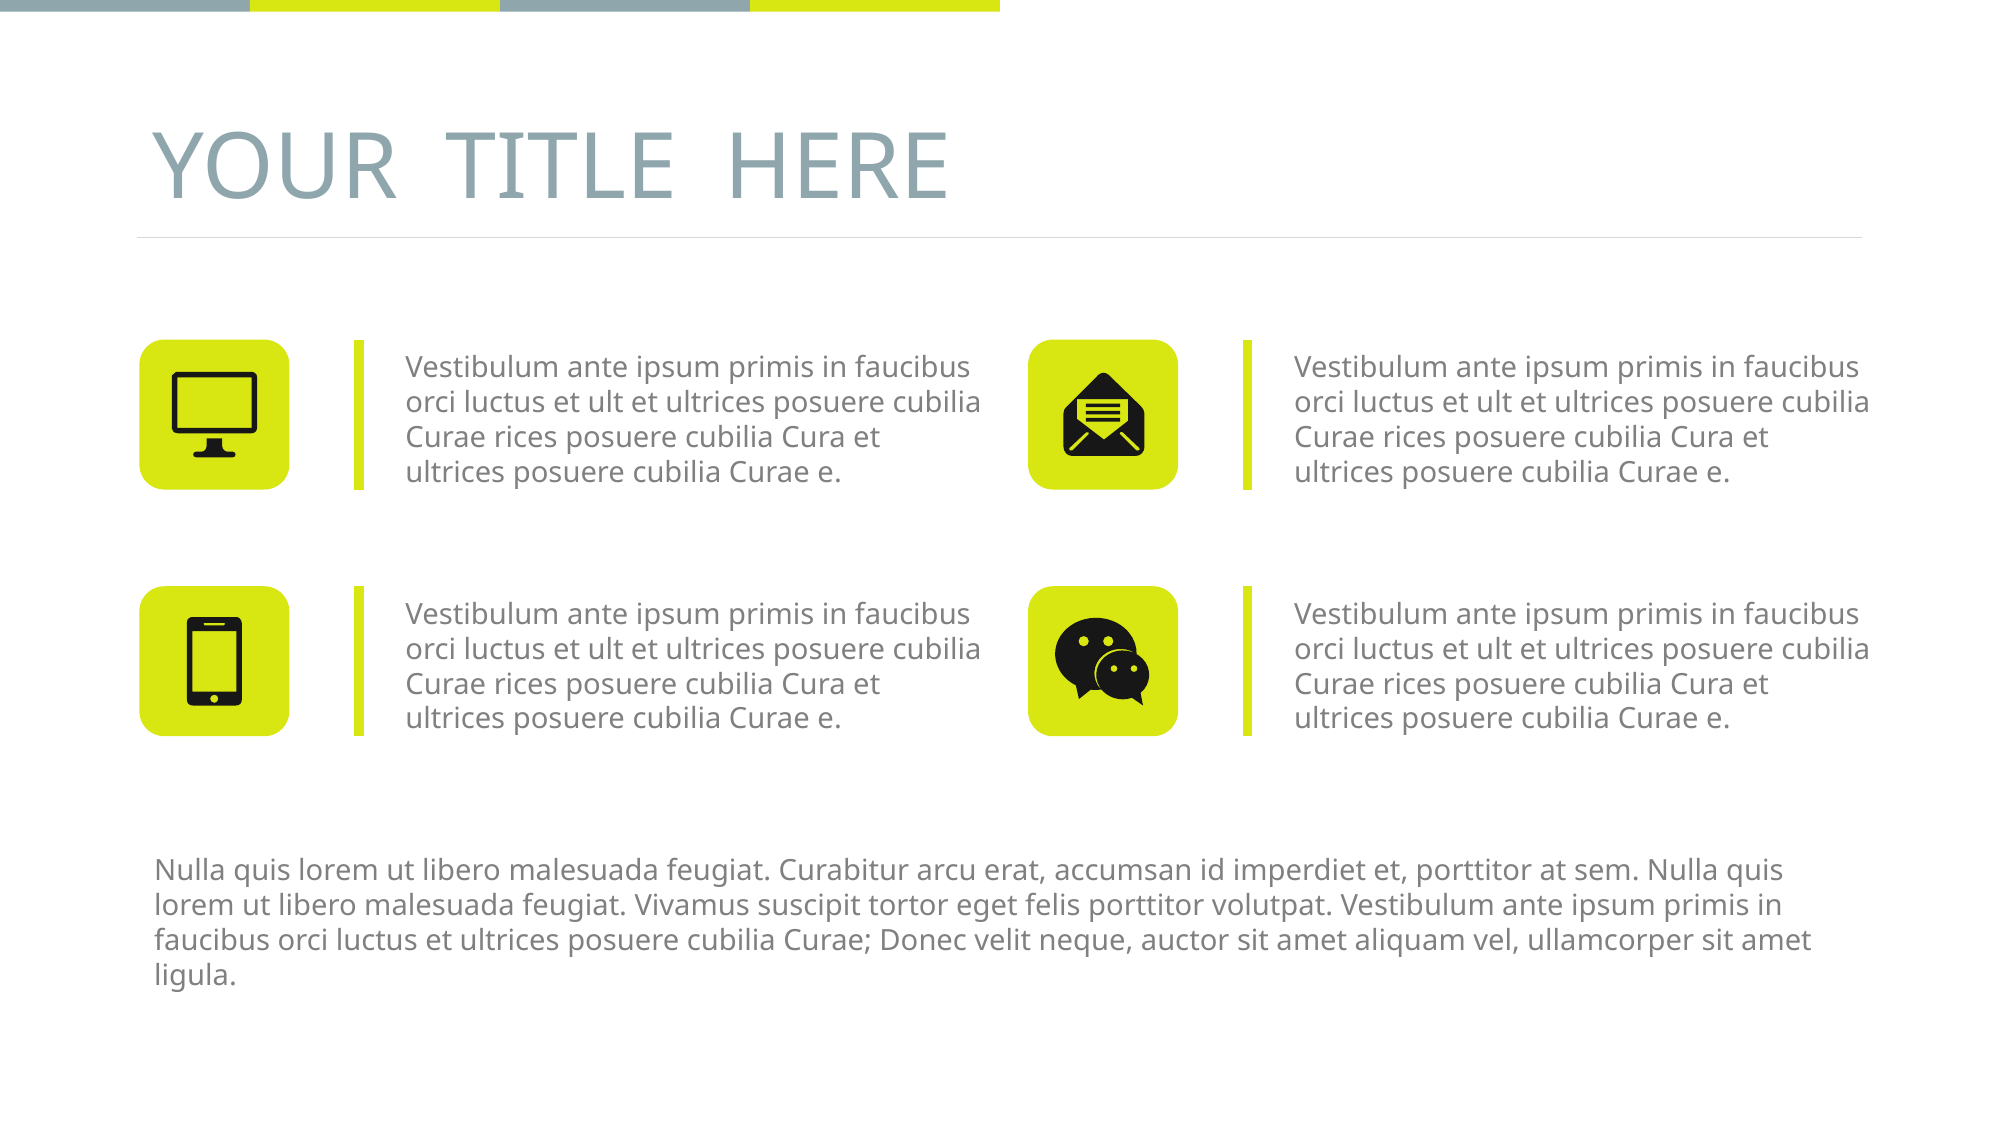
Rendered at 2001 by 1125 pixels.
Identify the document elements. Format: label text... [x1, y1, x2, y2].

text_box [138, 585, 291, 738]
text_box [186, 617, 242, 706]
text_box [138, 338, 291, 491]
title YOUR TITLE HERE [137, 59, 1863, 278]
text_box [171, 372, 258, 458]
text_box [1027, 585, 1180, 738]
text_box Vestibulum ante ipsum primis in faucibus orci luctus et ult et ultrices posuere cubilia Curae rices posuere cubilia Cura et ultrices posuere cubilia Curae e. [1279, 340, 1890, 496]
text_box [1027, 338, 1180, 491]
text_box [1063, 372, 1145, 456]
text_box [1054, 616, 1151, 708]
text_box Vestibulum ante ipsum primis in faucibus orci luctus et ult et ultrices posuere cubilia Curae rices posuere cubilia Cura et ultrices posuere cubilia Curae e. [1279, 587, 1890, 743]
text_box Vestibulum ante ipsum primis in faucibus orci luctus et ult et ultrices posuere cubilia Curae rices posuere cubilia Cura et ultrices posuere cubilia Curae e. [390, 340, 1001, 496]
text_box Vestibulum ante ipsum primis in faucibus orci luctus et ult et ultrices posuere cubilia Curae rices posuere cubilia Cura et ultrices posuere cubilia Curae e. [390, 587, 1001, 743]
text_box Nulla quis lorem ut libero malesuada feugiat. Curabitur arcu erat, accumsan id imperdiet et, porttitor at sem. Nulla quis lorem ut libero malesuada feugiat. Vivamus suscipit tortor eget felis porttitor volutpat. Vestibulum ante ipsum primis in faucibus orci luctus et ultrices posuere cubilia Curae; Donec velit neque, auctor sit amet aliquam vel, ullamcorper sit amet ligula. [139, 844, 1863, 999]
